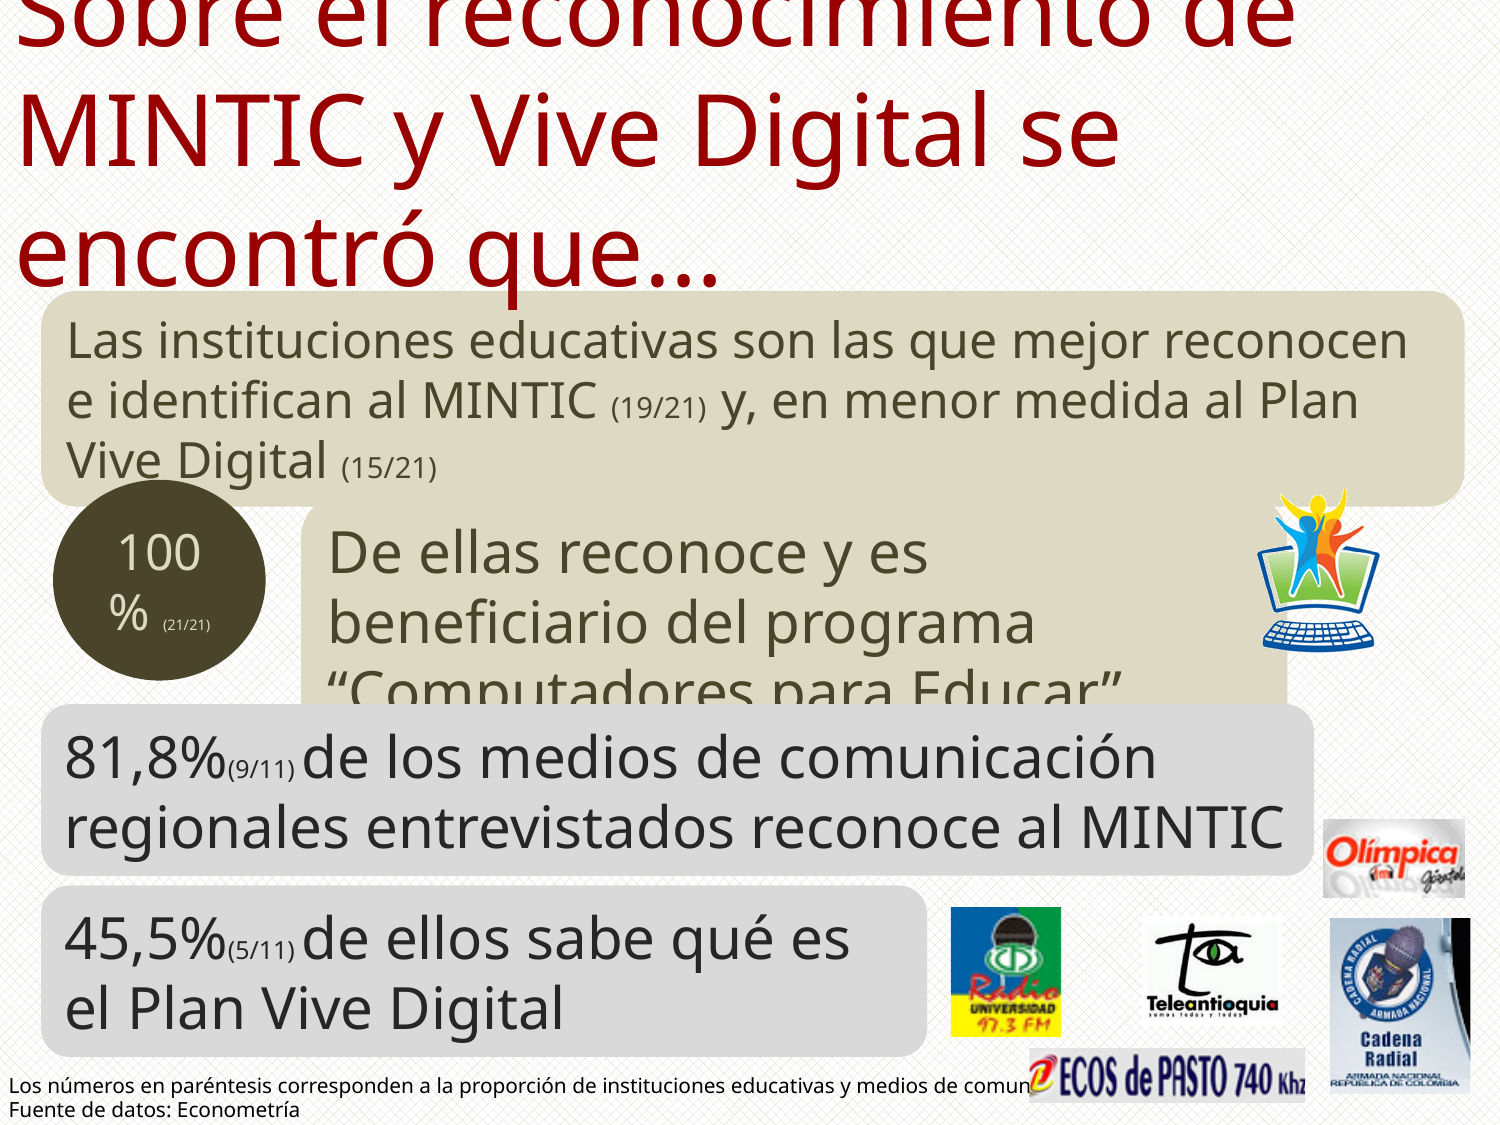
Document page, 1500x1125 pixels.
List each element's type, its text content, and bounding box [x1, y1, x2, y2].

picture [1329, 918, 1471, 1095]
text_box Los números en paréntesis corresponden a la proporción de instituciones educativas y medios de comunicación [0, 1065, 1024, 1106]
picture [1323, 818, 1465, 898]
text_box 100% (21/21) [50, 477, 268, 683]
text_box 45,5%(5/11) de ellos sabe qué es el Plan Vive Digital [41, 885, 928, 1058]
text_box Las instituciones educativas son las que mejor reconocen e identifican al MINTIC (19/21) y, en menor medida al Plan Vive Digital (15/21) [41, 314, 1465, 507]
text_box Fuente de datos: Econometría Consultores [0, 1106, 396, 1125]
text_box 81,8%(9/11) de los medios de comunicación regionales entrevistados reconoce al MINTIC [41, 704, 1315, 876]
picture [1141, 916, 1282, 1026]
picture [1029, 1047, 1306, 1103]
picture [950, 907, 1062, 1037]
picture [1249, 480, 1381, 658]
text_box Sobre el reconocimiento de MINTIC y Vive Digital se encontró que… [0, 0, 1500, 314]
text_box De ellas reconoce y es beneficiario del programa “Computadores para Educar” [301, 495, 1288, 704]
